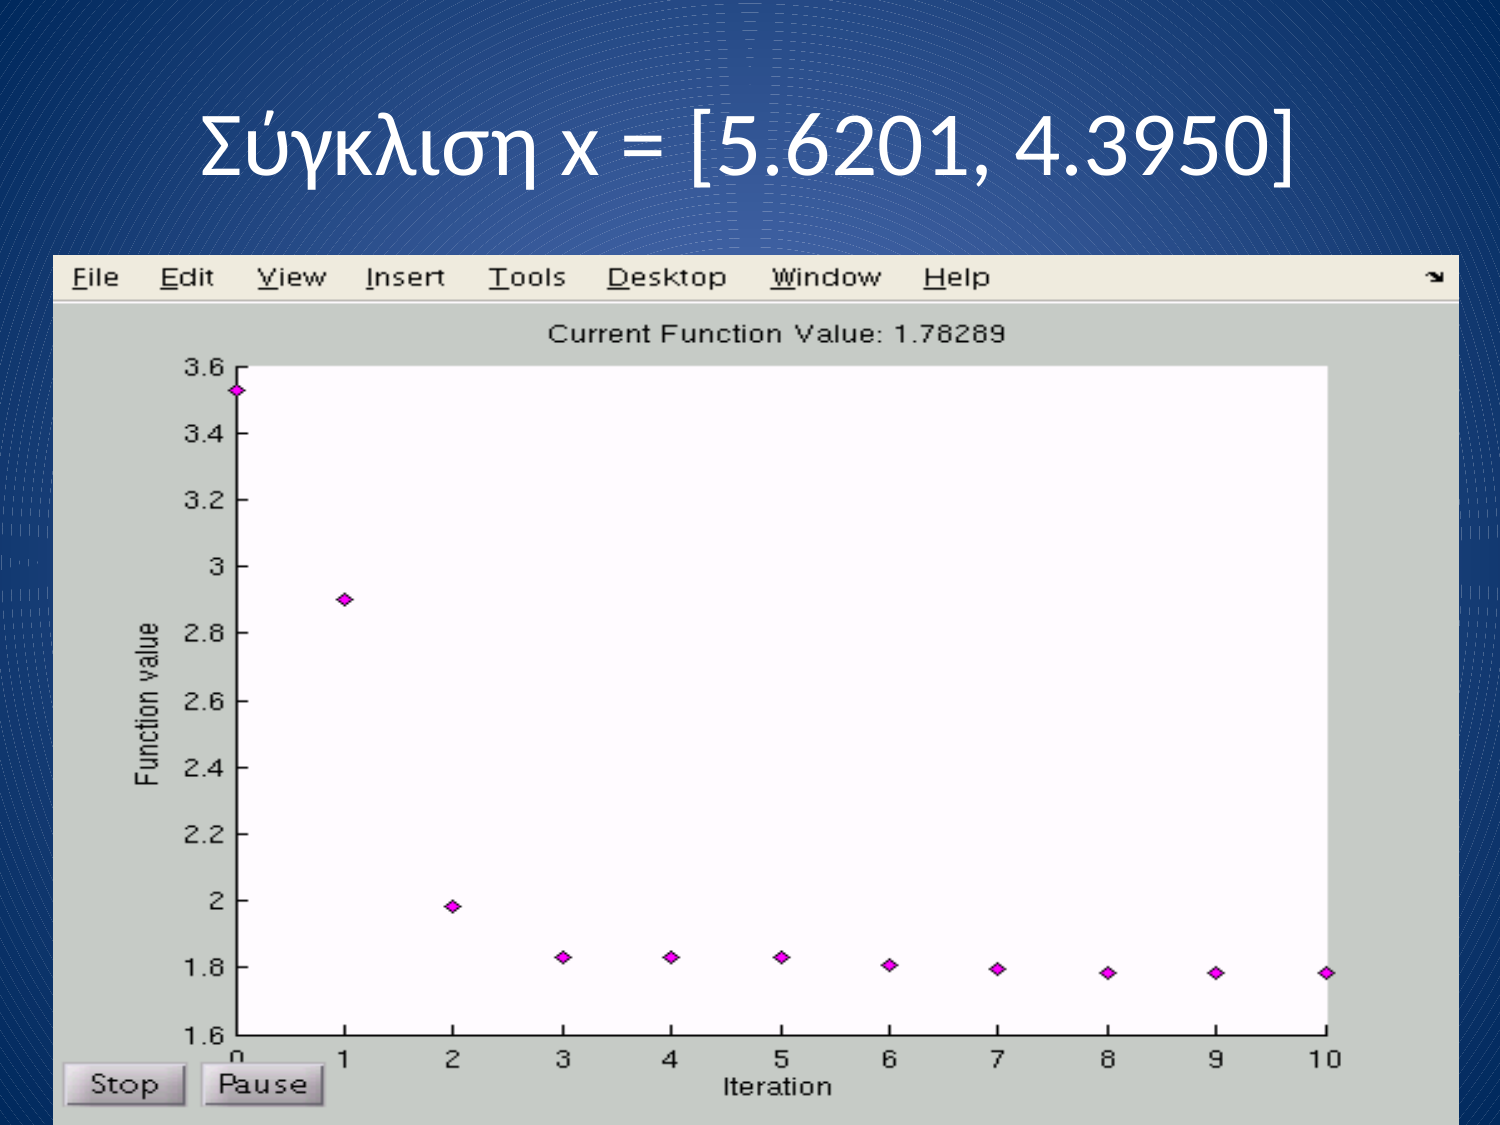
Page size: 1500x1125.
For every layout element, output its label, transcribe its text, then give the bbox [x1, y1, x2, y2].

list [52, 255, 1459, 1125]
title Σύγκλιση x = [5.6201, 4.3950] [75, 45, 1425, 233]
